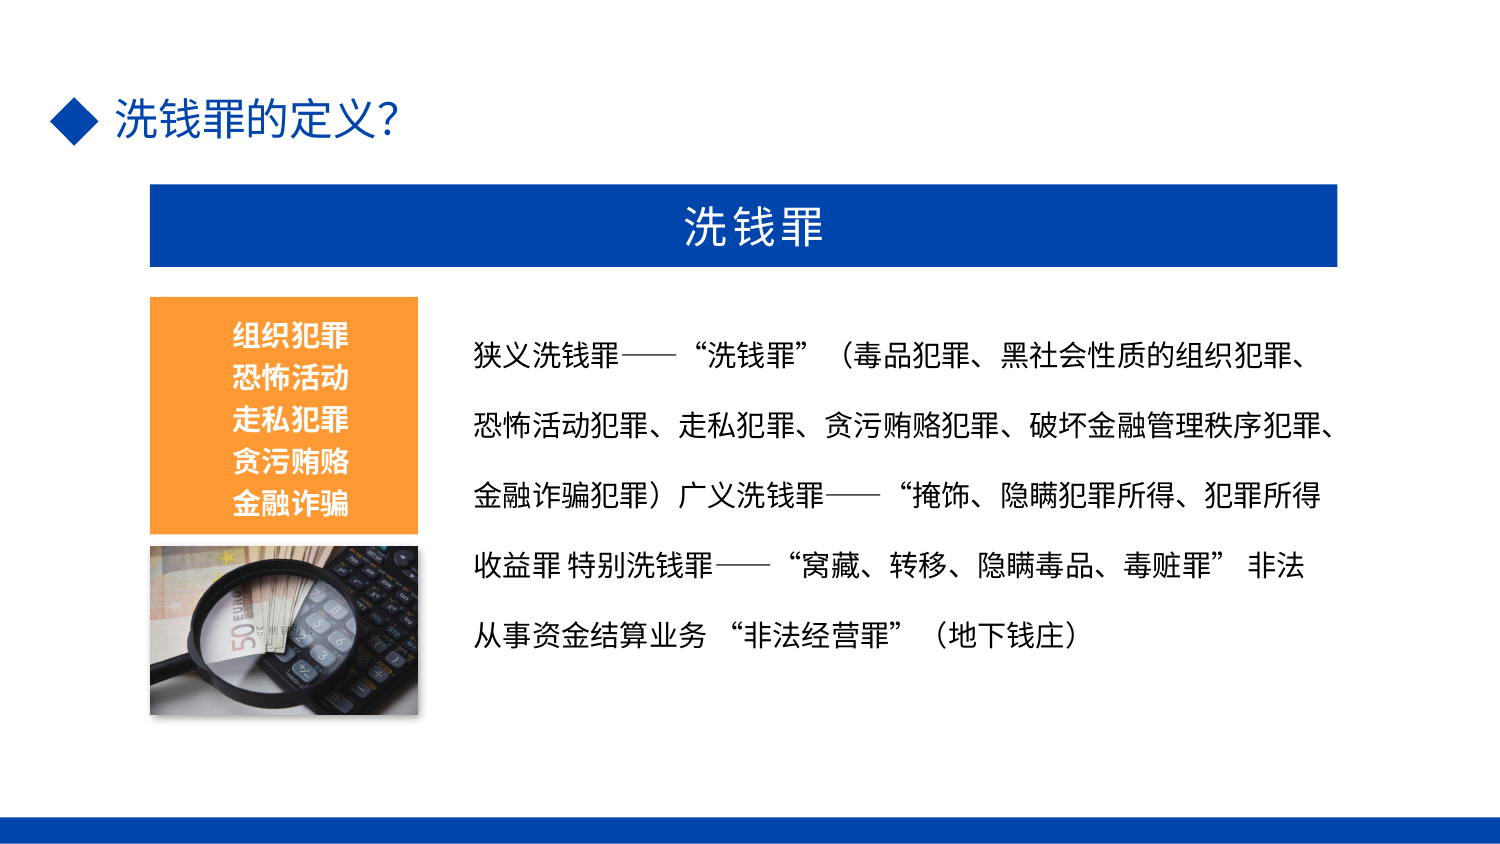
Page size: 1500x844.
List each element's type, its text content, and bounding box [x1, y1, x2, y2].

text_box [149, 546, 419, 715]
text_box 组织犯罪 恐怖活动 走私犯罪 贪污贿赂 金融诈骗 [149, 296, 418, 535]
text_box 狭义洗钱罪——“洗钱罪”（毒品犯罪、黑社会性质的组织犯罪、恐怖活动犯罪、走私犯罪、贪污贿赂犯罪、破坏金融管理秩序犯罪、金融诈骗犯罪）广义洗钱罪——“掩饰、隐瞒犯罪所得、犯罪所得收益罪 特别洗钱罪——“窝藏、转移、隐瞒毒品、毒赃罪” 非法从事资金结算业务 “非法经营罪”（地下钱庄） [462, 296, 1338, 658]
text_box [149, 184, 1338, 267]
text_box 洗钱罪的定义？ [99, 84, 475, 152]
